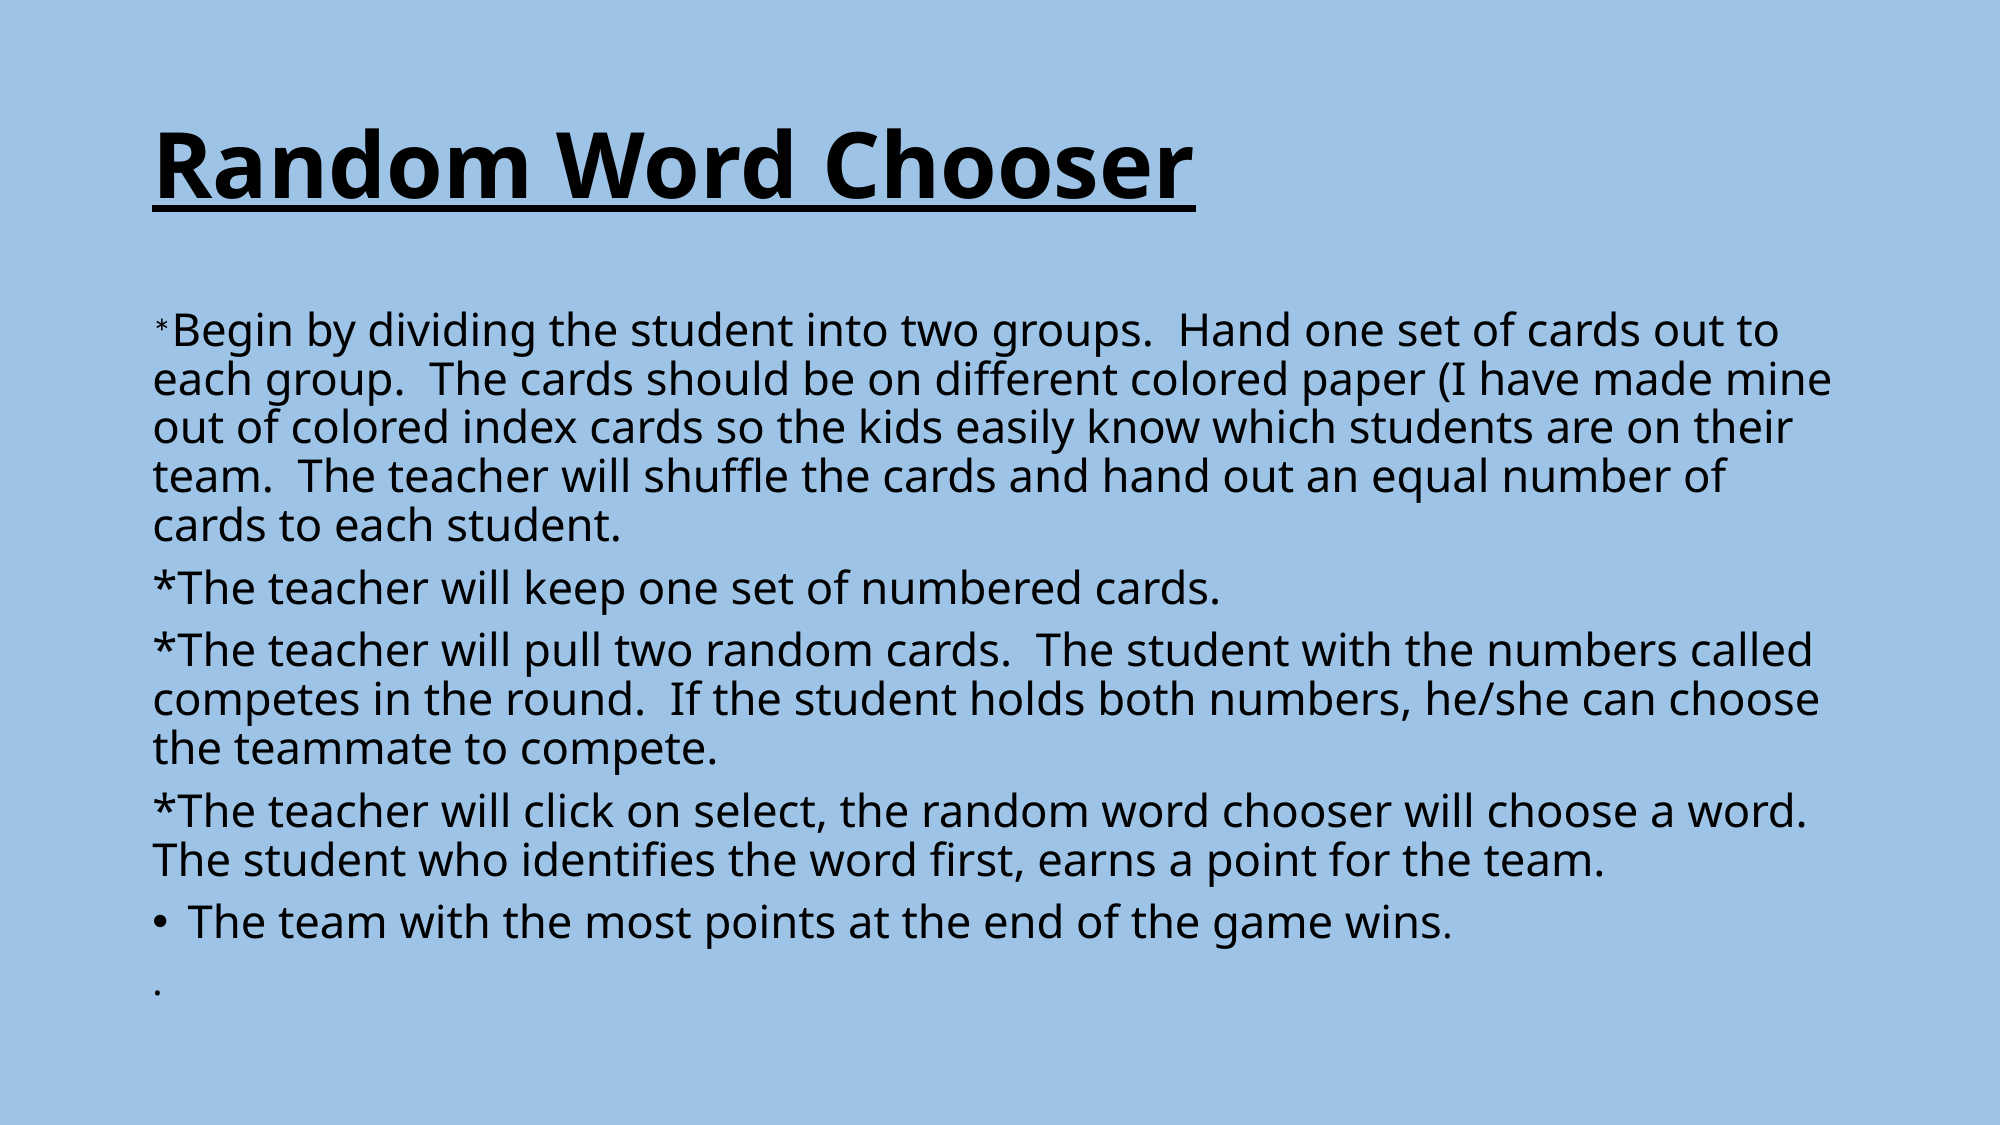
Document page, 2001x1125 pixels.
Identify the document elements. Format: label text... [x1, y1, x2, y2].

list *Begin by dividing the student into two groups. Hand one set of cards out to each group. The cards should be on different colored paper (I have made mine out of colored index cards so the kids easily know which students are on their team. The teacher will shuffle the cards and hand out an equal number of cards to each student. *The teacher will keep one set of numbered cards. *The teacher will pull two random cards. The student with the numbers called competes in the round. If the student holds both numbers, he/she can choose the teammate to compete. *The teacher will click on select, the random word chooser will choose a word. The student who identifies the word first, earns a point for the team. The team with the most points at the end of the game wins. . [137, 299, 1863, 1014]
title Random Word Chooser [137, 59, 1863, 278]
